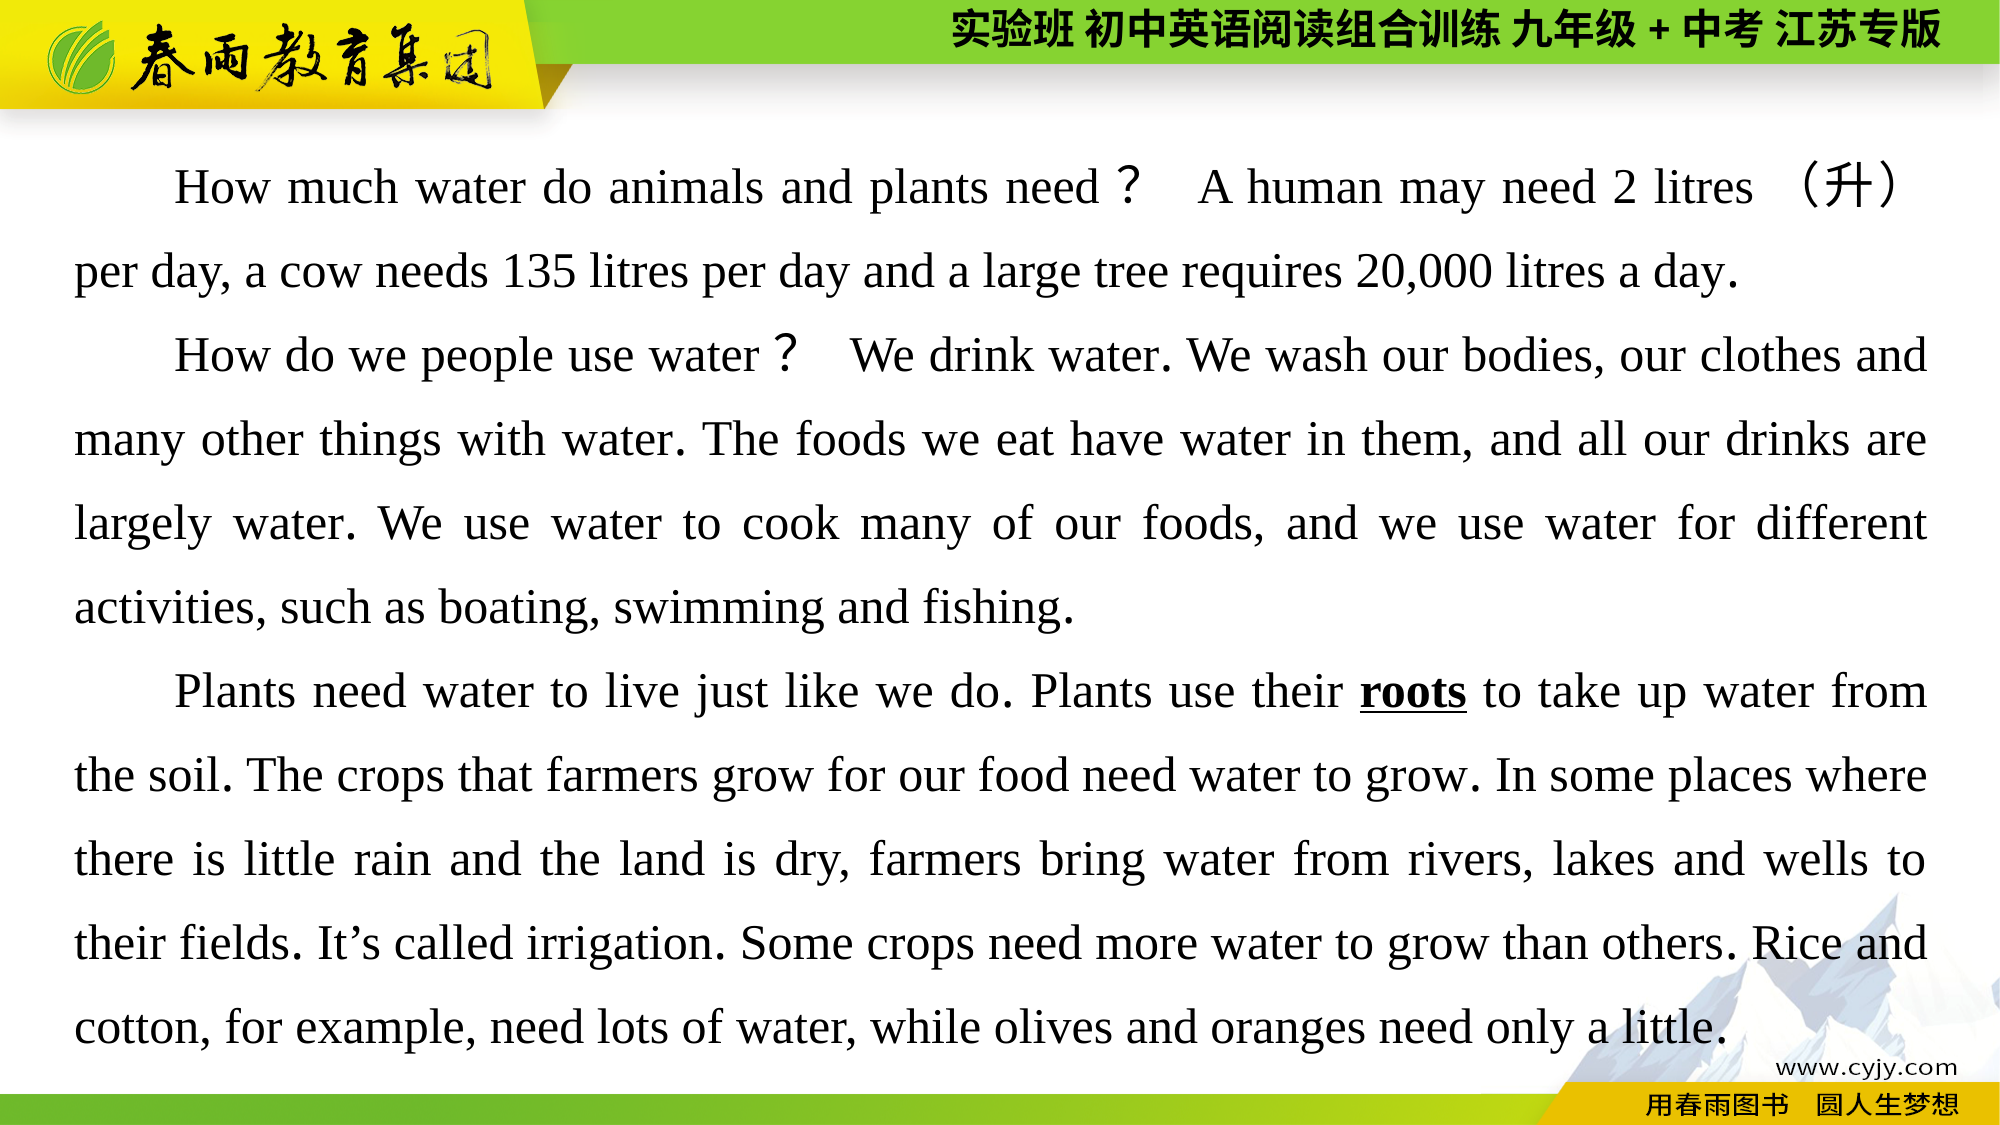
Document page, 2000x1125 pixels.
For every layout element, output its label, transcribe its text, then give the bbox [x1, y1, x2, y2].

list How much water do animals and plants need？ A human may need 2 litres（升） per day, a cow needs 135 litres per day and a large tree requires 20,000 litres a day. How do we people use water？ We drink water. We wash our bodies, our clothes and many other things with water. The foods we eat have water in them, and all our drinks are largely water. We use water to cook many of our foods, and we use water for different activities, such as boating, swimming and fishing. Plants need water to live just like we do. Plants use their roots to take up water from the soil. The crops that farmers grow for our food need water to grow. In some places where there is little rain and the land is dry, farmers bring water from rivers, lakes and wells to their fields. It’s called irrigation. Some crops need more water to grow than others. Rice and cotton, for example, need lots of water, while olives and oranges need only a little. [59, 122, 1944, 1061]
picture [0, 0, 2000, 1125]
